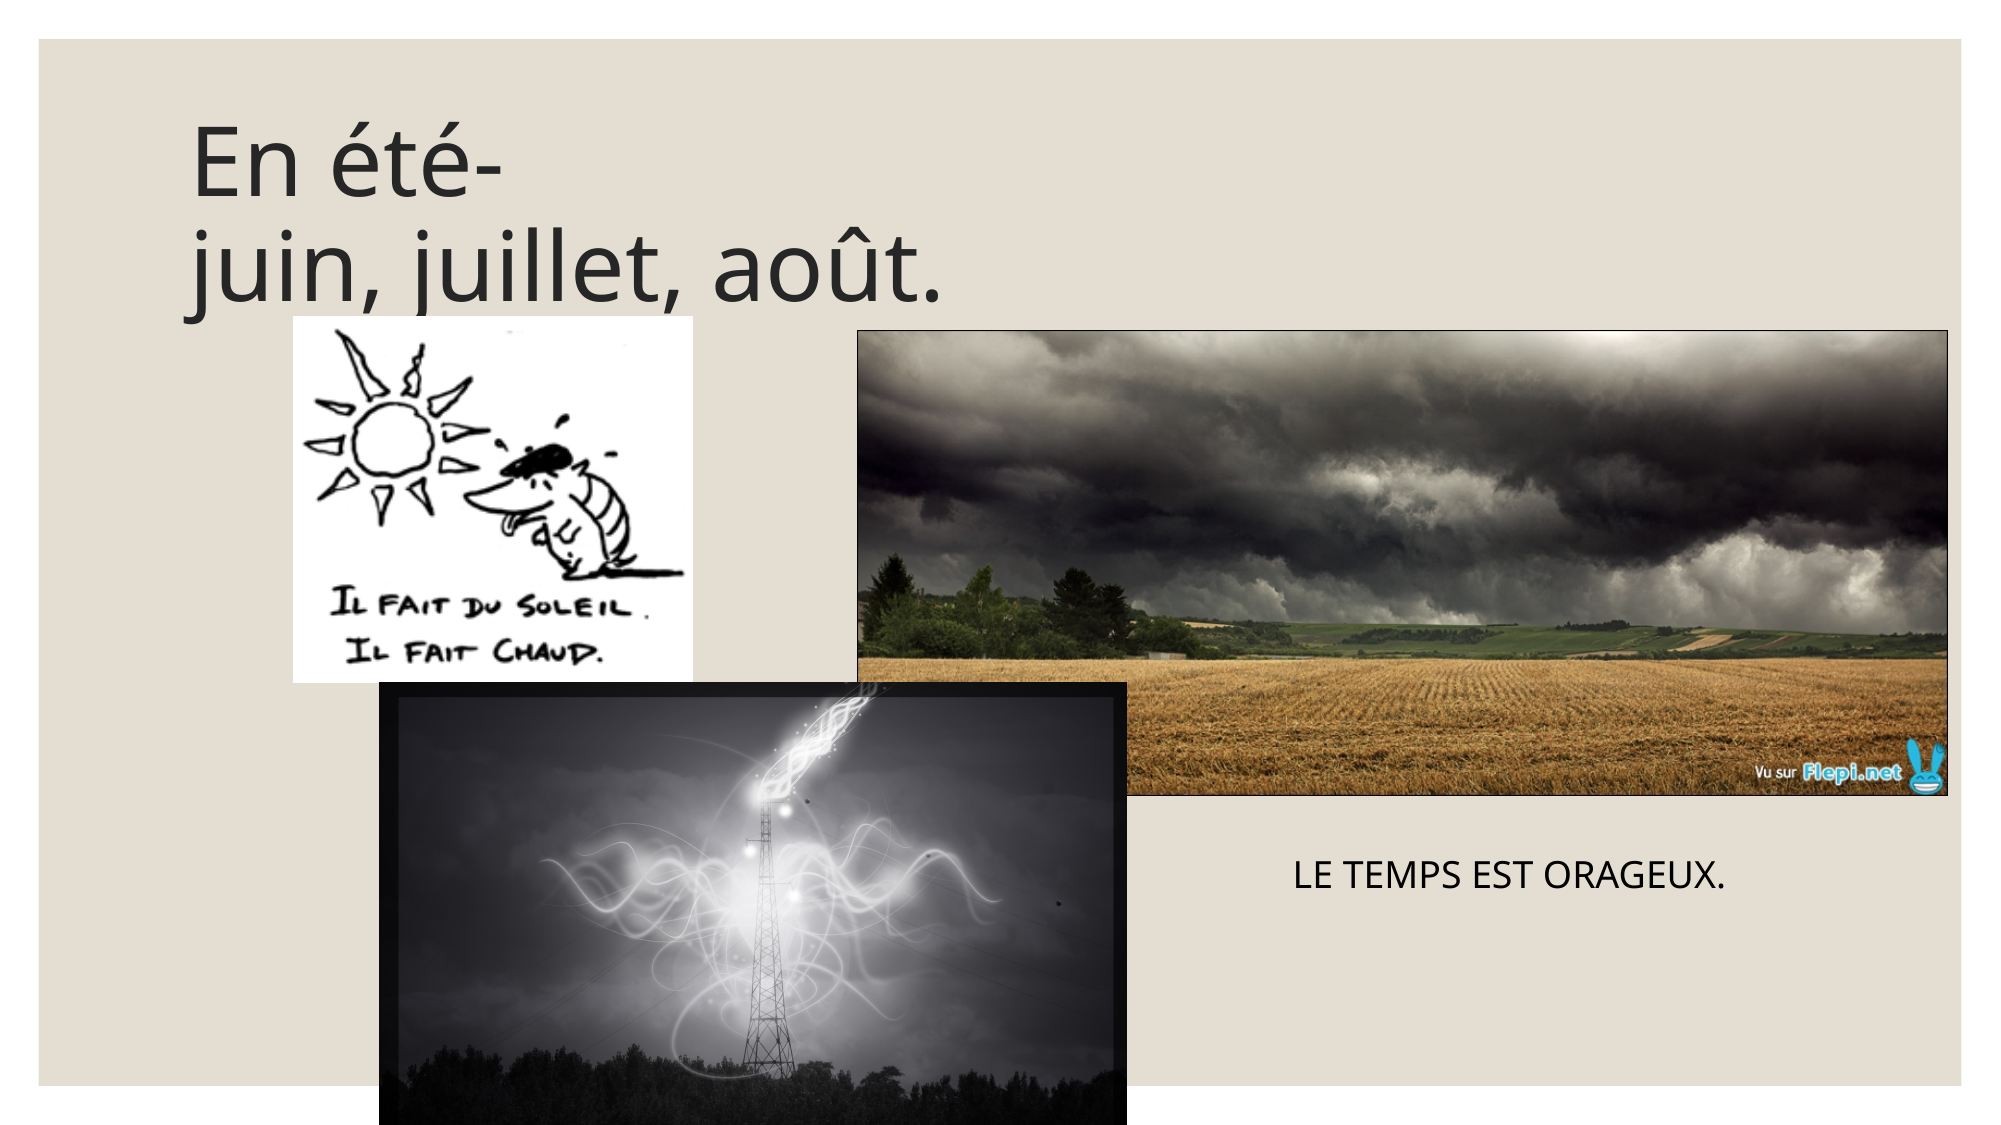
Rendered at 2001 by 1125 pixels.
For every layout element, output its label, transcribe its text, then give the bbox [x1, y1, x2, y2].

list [293, 316, 693, 683]
picture [379, 330, 1948, 1125]
title En été- juin, juillet, août. [174, 105, 1825, 331]
text_box LE TEMPS EST ORAGEUX. [1277, 843, 1742, 904]
